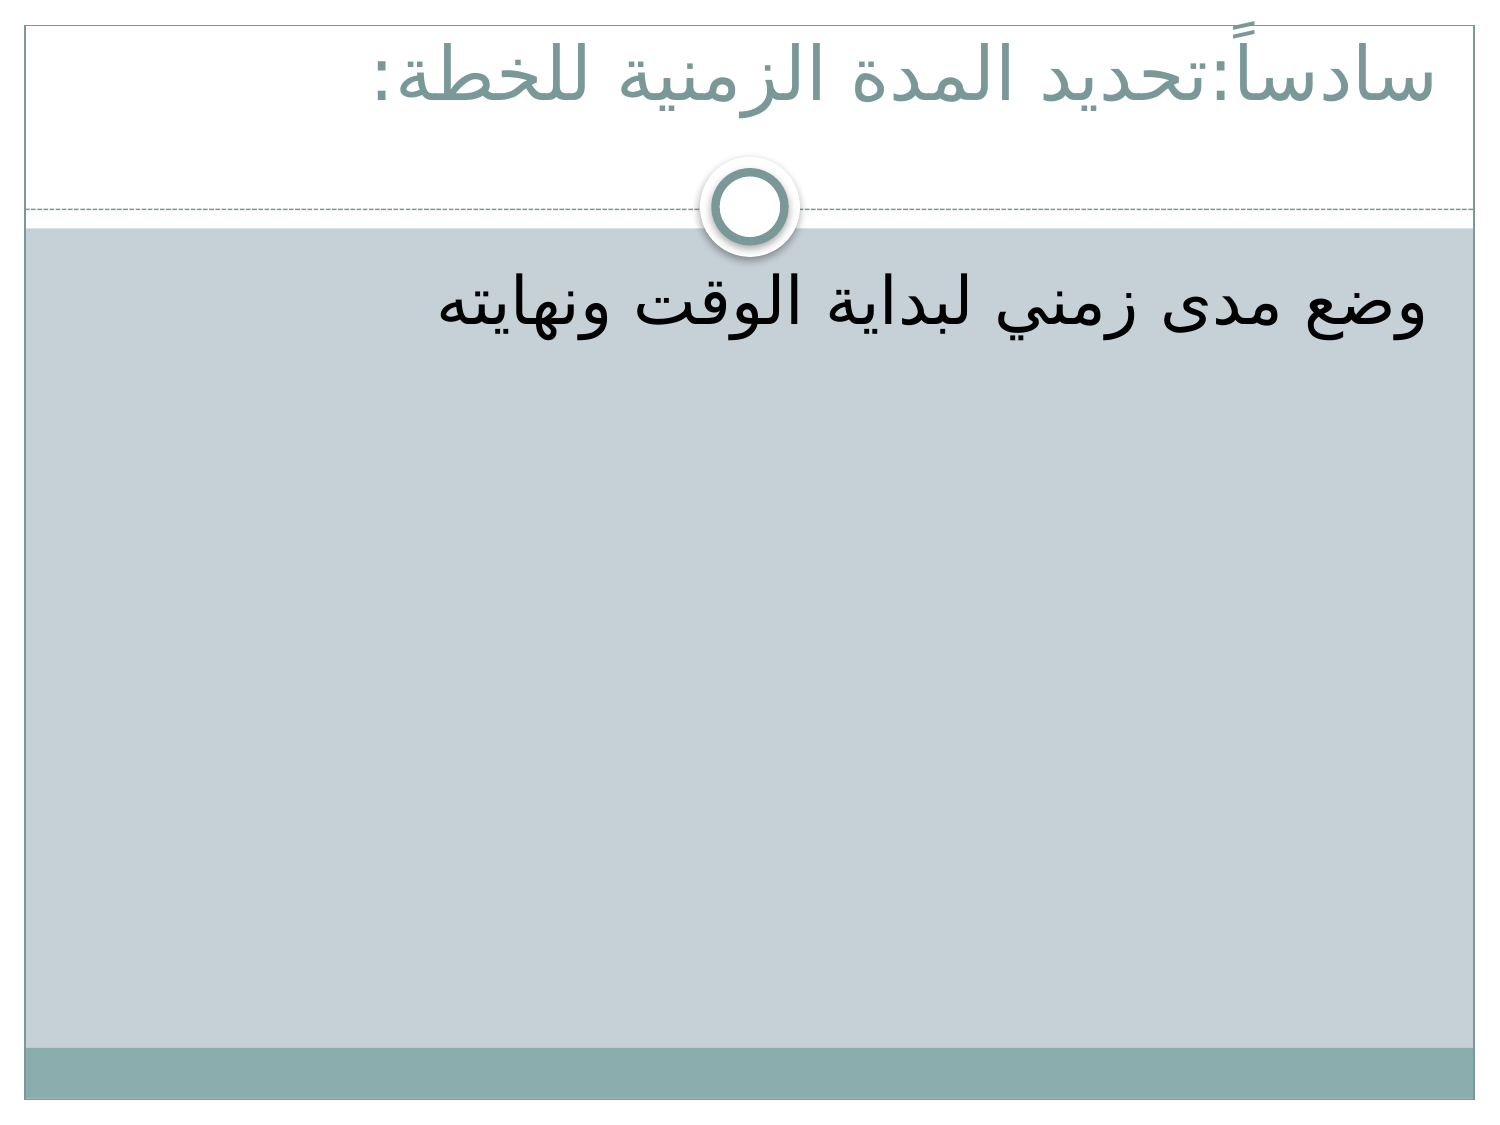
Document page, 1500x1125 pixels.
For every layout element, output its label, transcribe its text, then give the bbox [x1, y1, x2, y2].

title سادساً:تحديد المدة الزمنية للخطة: [53, 78, 1454, 203]
list وضع مدى زمني لبداية الوقت ونهايته [49, 250, 1445, 1001]
